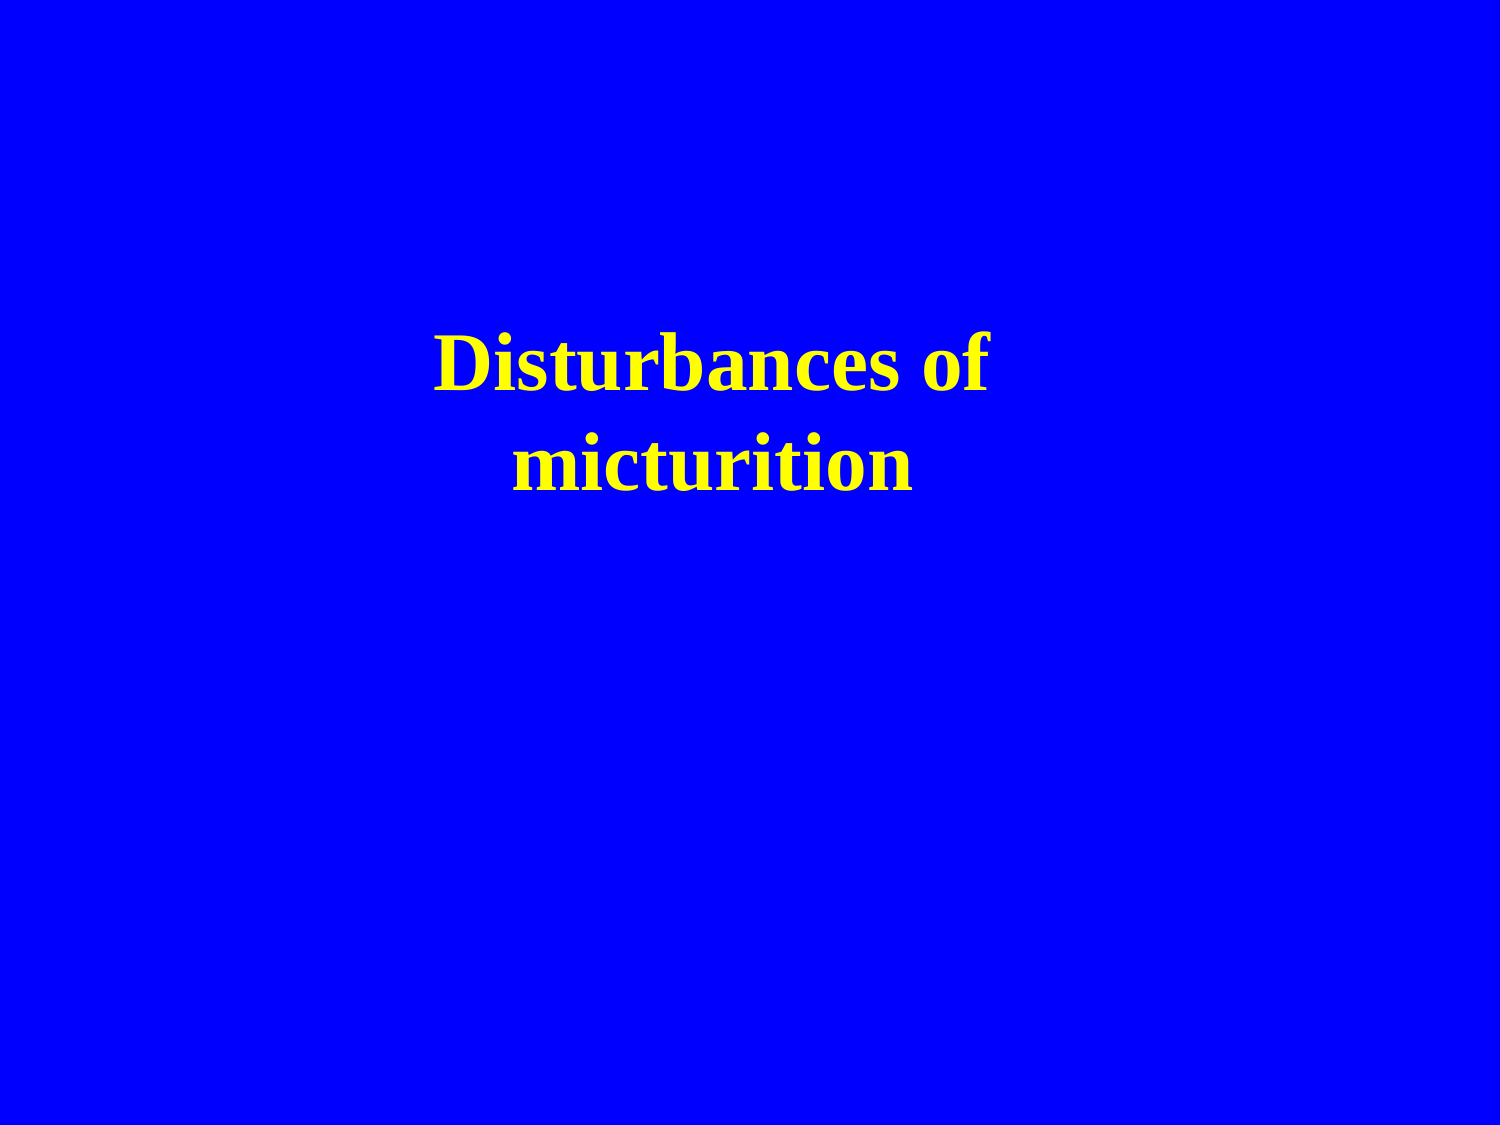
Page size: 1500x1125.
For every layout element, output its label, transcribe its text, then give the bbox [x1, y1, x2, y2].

text_box Disturbances of micturition [262, 299, 1163, 515]
